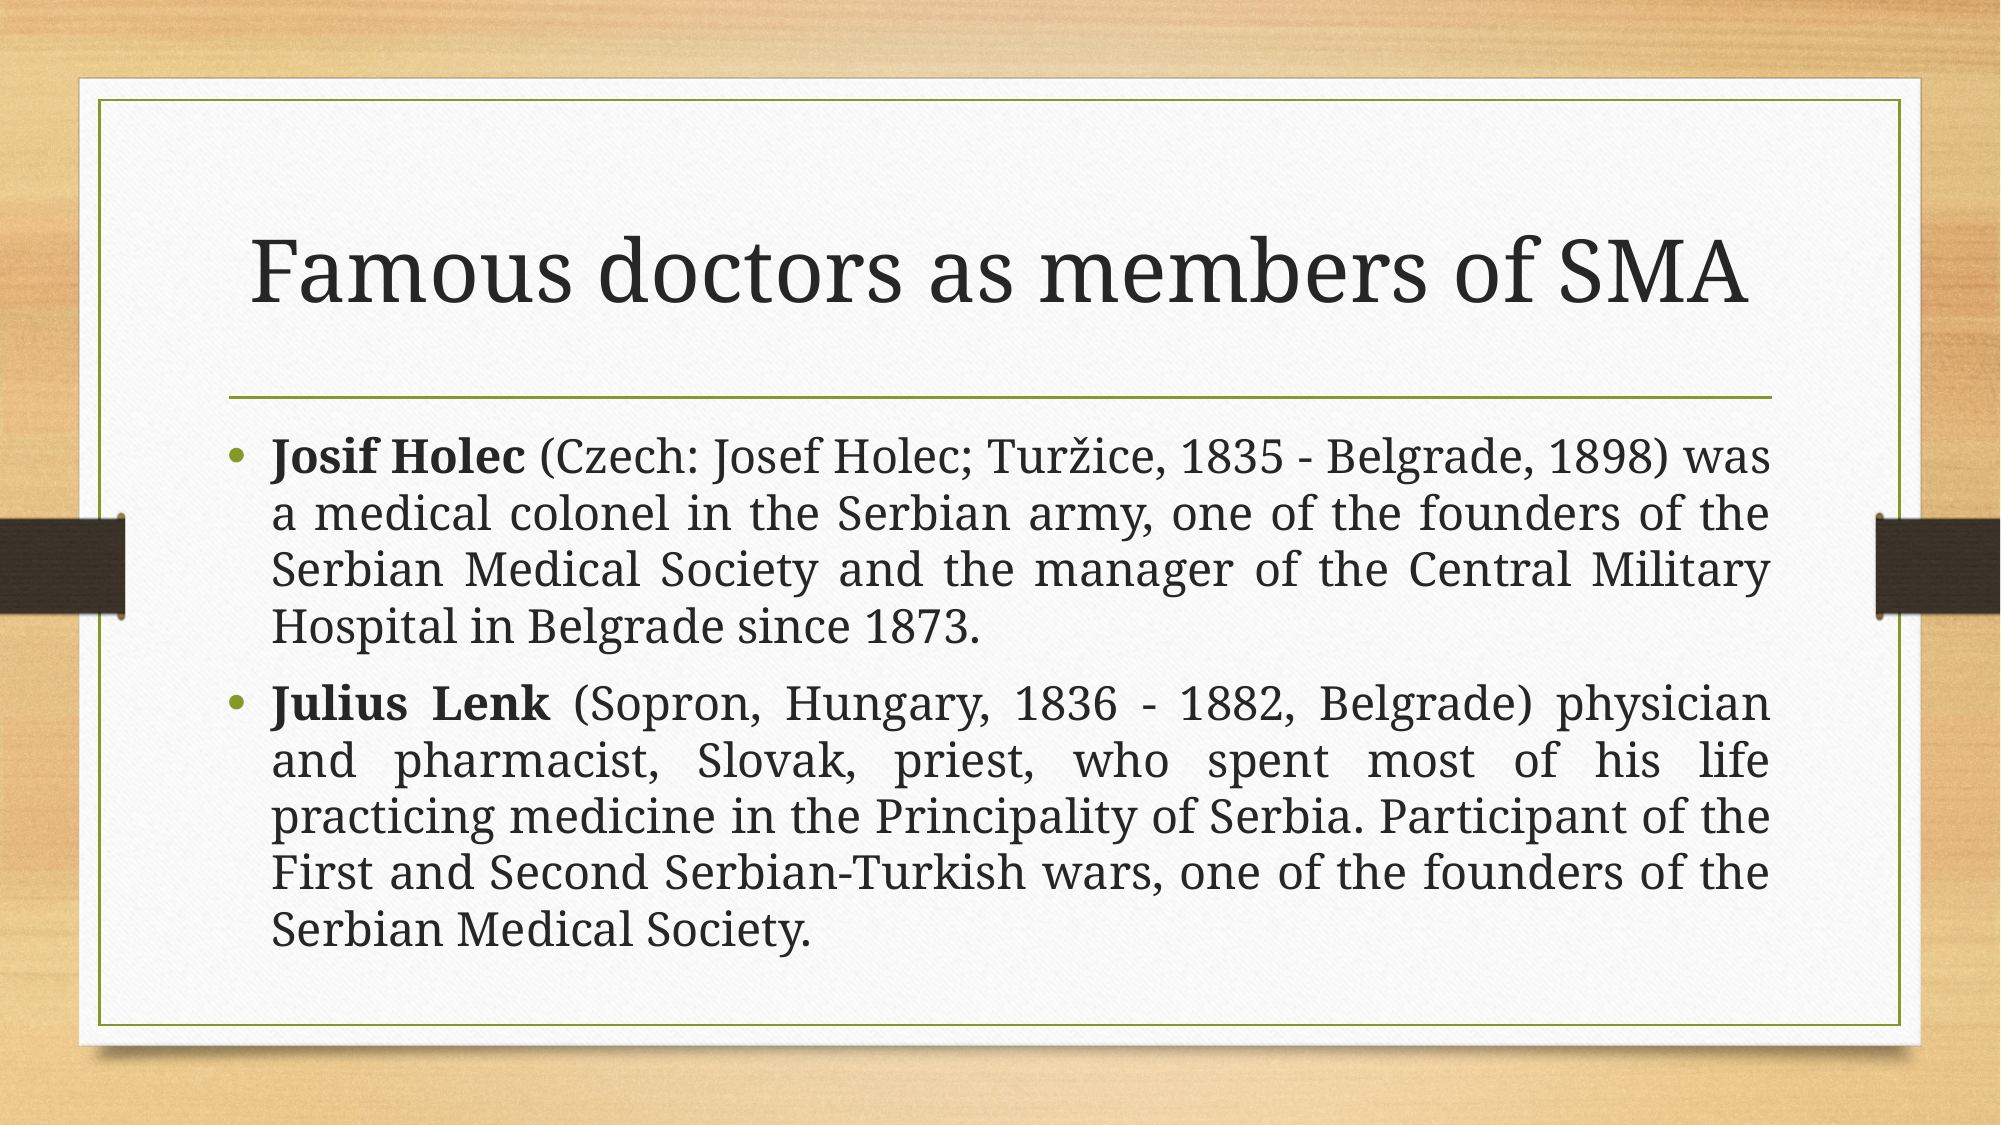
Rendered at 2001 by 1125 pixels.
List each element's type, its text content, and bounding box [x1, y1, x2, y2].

list Josif Holec (Czech: Josef Holec; Turžice, 1835 - Belgrade, 1898) was a medical colonel in the Serbian army, one of the founders of the Serbian Medical Society and the manager of the Central Military Hospital in Belgrade since 1873. Julius Lenk (Sopron, Hungary, 1836 - 1882, Belgrade) physician and pharmacist, Slovak, priest, who spent most of his life practicing medicine in the Principality of Serbia. Participant of the First and Second Serbian-Turkish wars, one of the founders of the Serbian Medical Society. [212, 419, 1788, 964]
picture [0, 0, 2001, 1125]
title Famous doctors as members of SMA [212, 161, 1788, 375]
